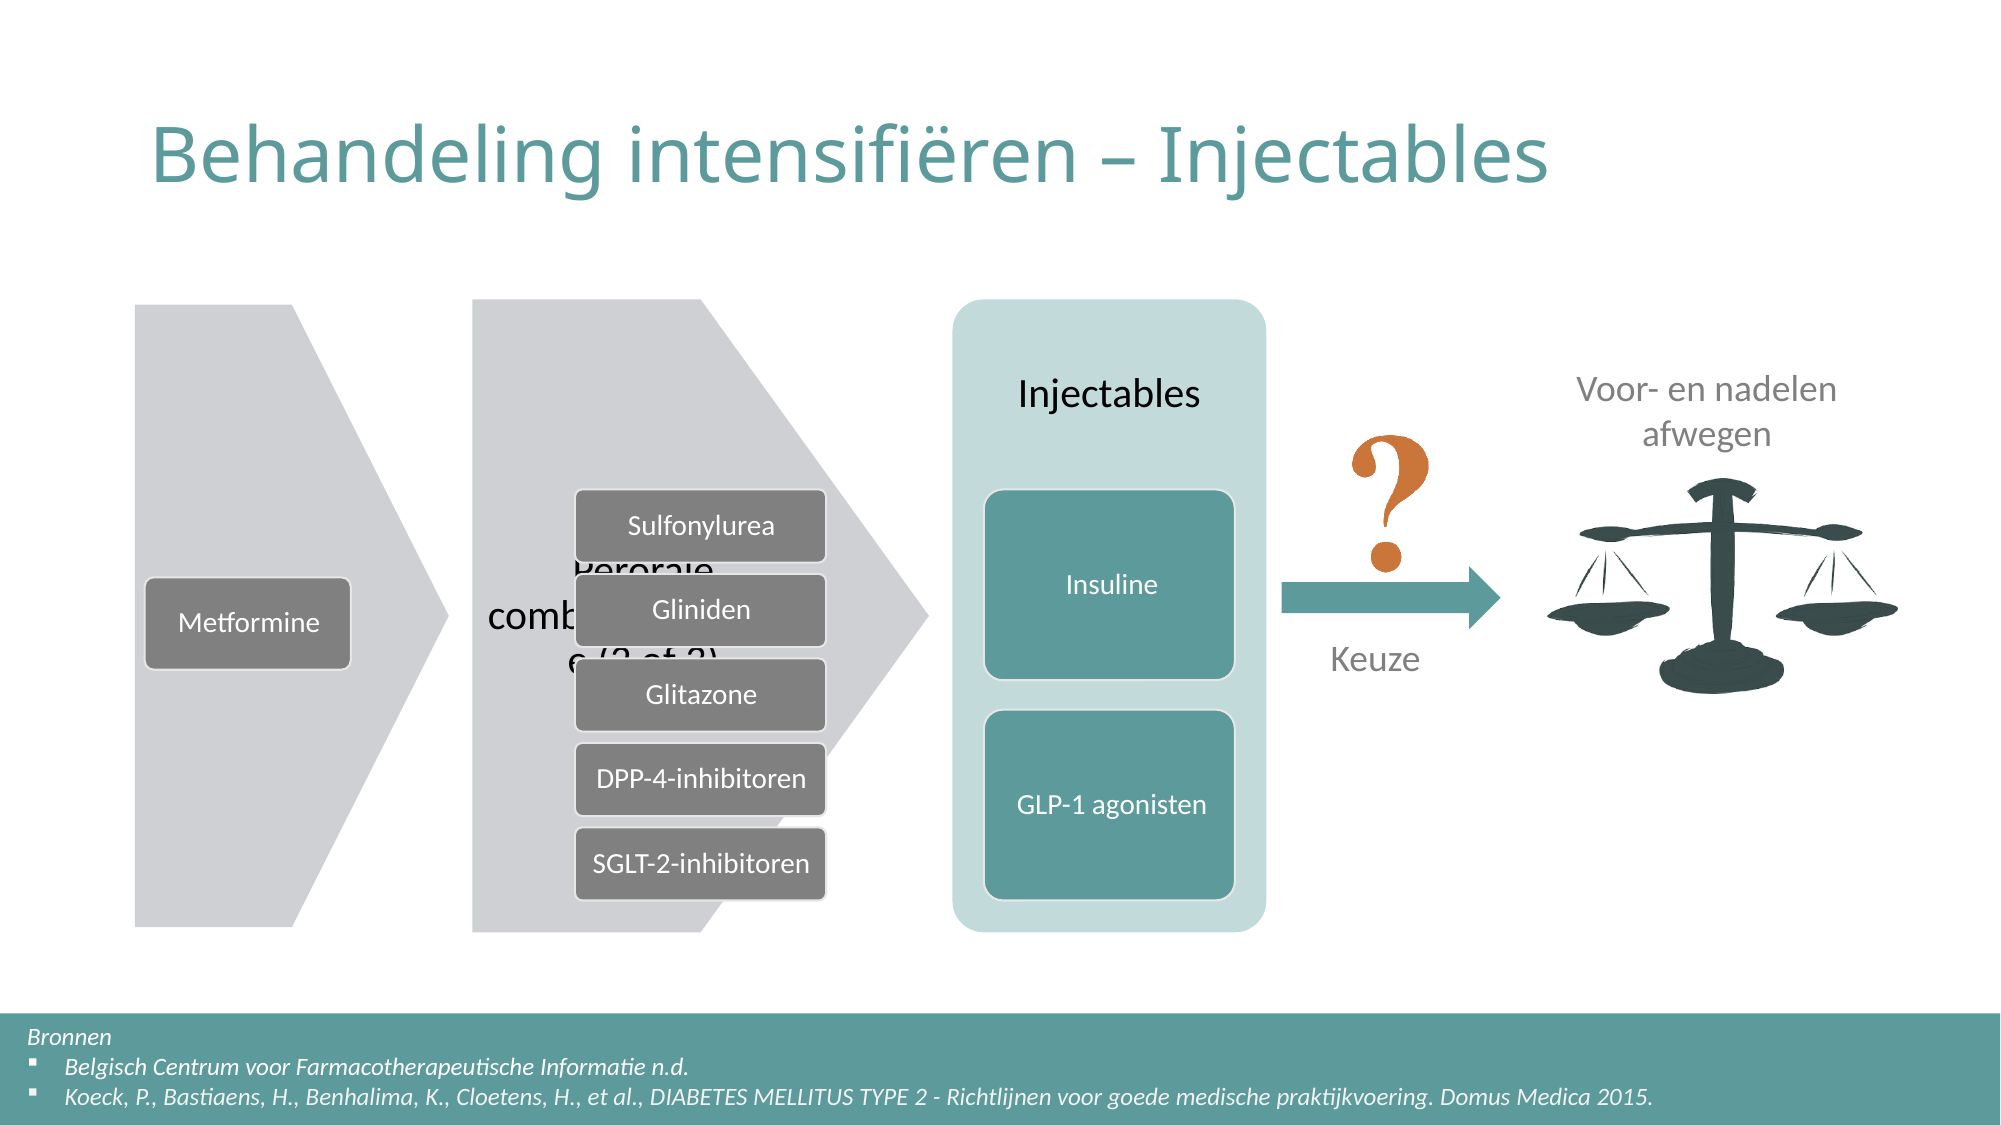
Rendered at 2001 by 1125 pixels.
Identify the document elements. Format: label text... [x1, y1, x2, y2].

text_box Behandeling intensifiëren – Injectables [134, 61, 1860, 207]
text_box Keuze [1315, 626, 1456, 687]
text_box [134, 299, 1267, 933]
picture [1547, 478, 1898, 694]
text_box [1281, 566, 1501, 630]
text_box Voor- en nadelen afwegen [1515, 356, 1899, 462]
text_box Bronnen Belgisch Centrum voor Farmacotherapeutische Informatie n.d. Koeck, P., Bastiaens, H., Benhalima, K., Cloetens, H., et al., DIABETES MELLITUS TYPE 2 - Richtlijnen voor goede medische praktijkvoering. Domus Medica 2015. [12, 1013, 2000, 1118]
picture [1343, 426, 1439, 586]
